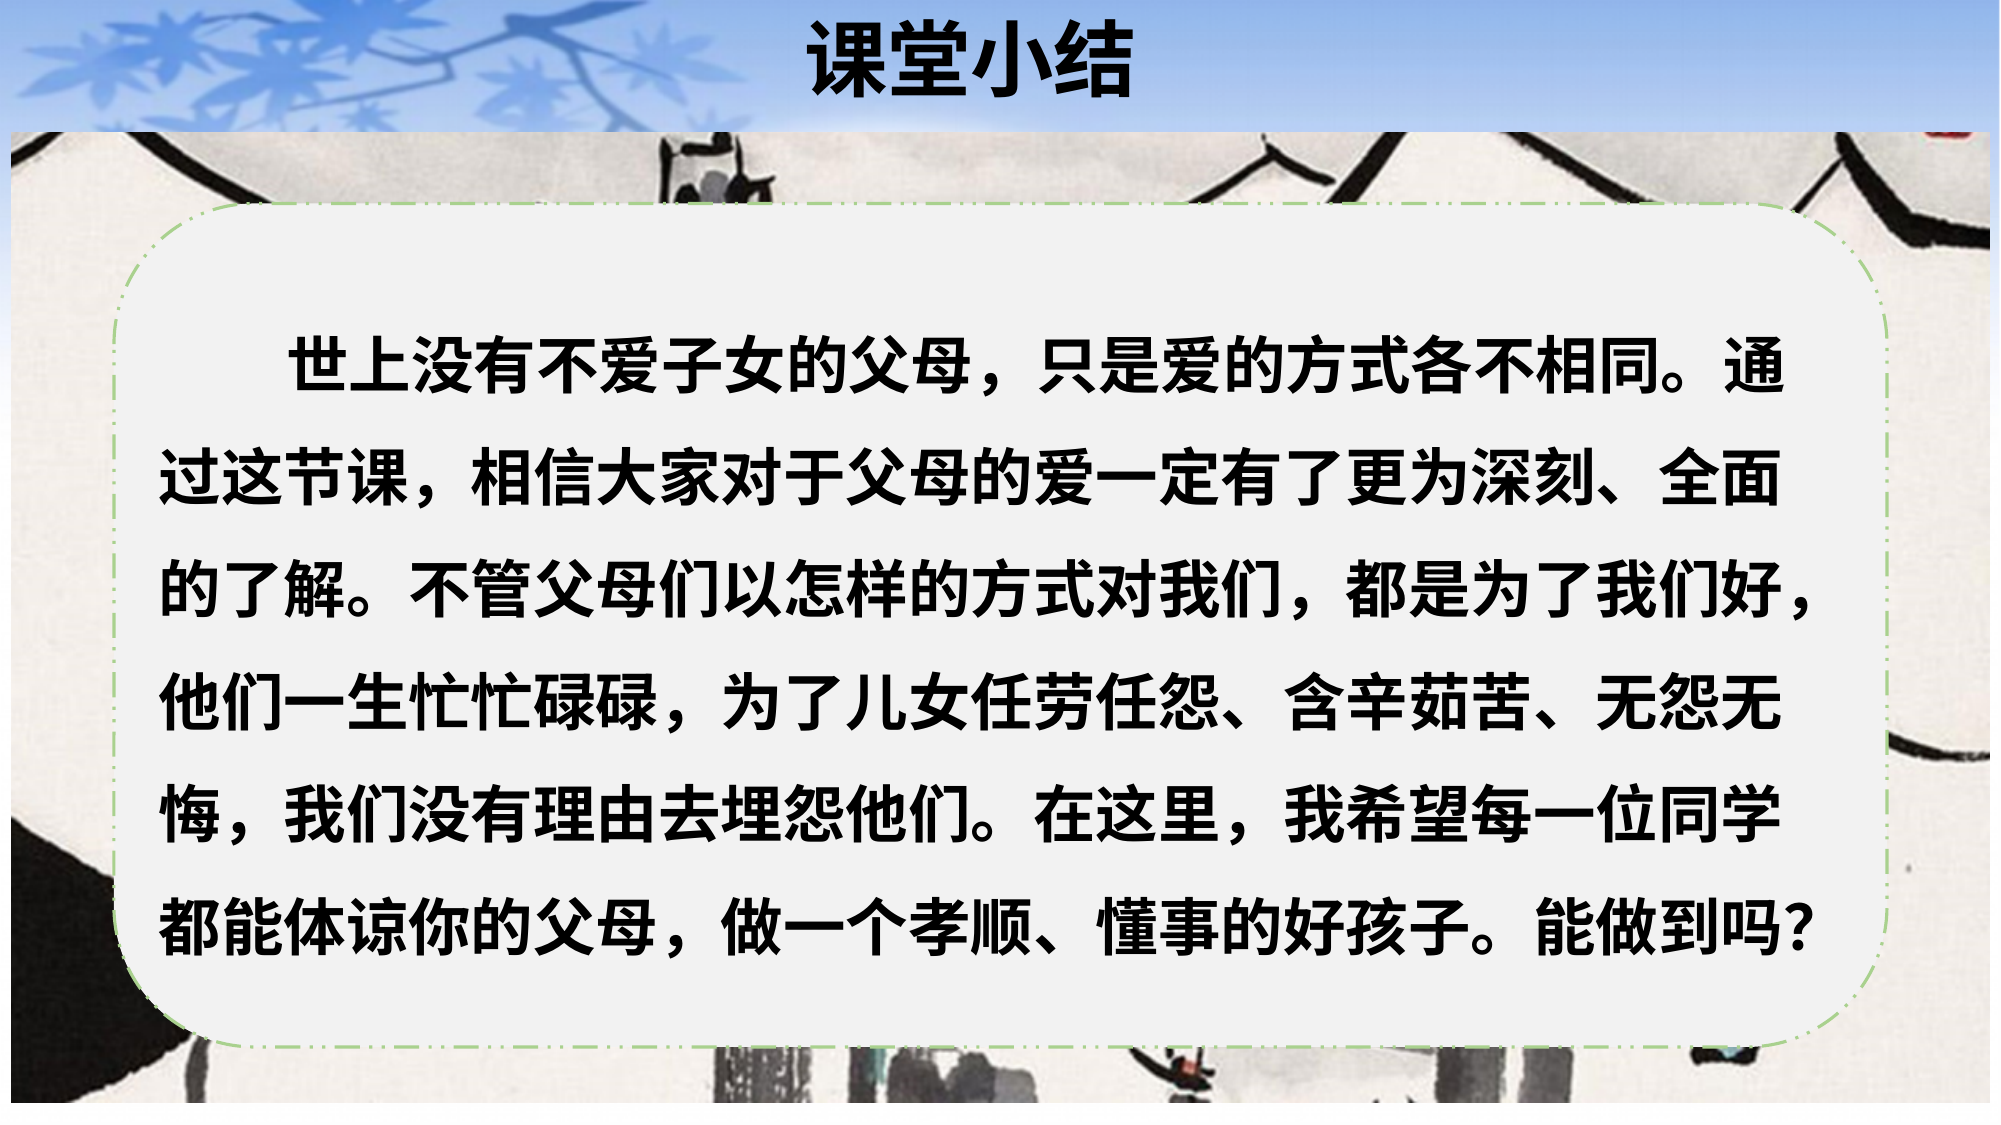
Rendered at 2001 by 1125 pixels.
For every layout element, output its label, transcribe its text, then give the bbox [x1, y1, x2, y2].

picture [0, 0, 2001, 1125]
text_box 课堂小结 [0, 0, 1971, 115]
